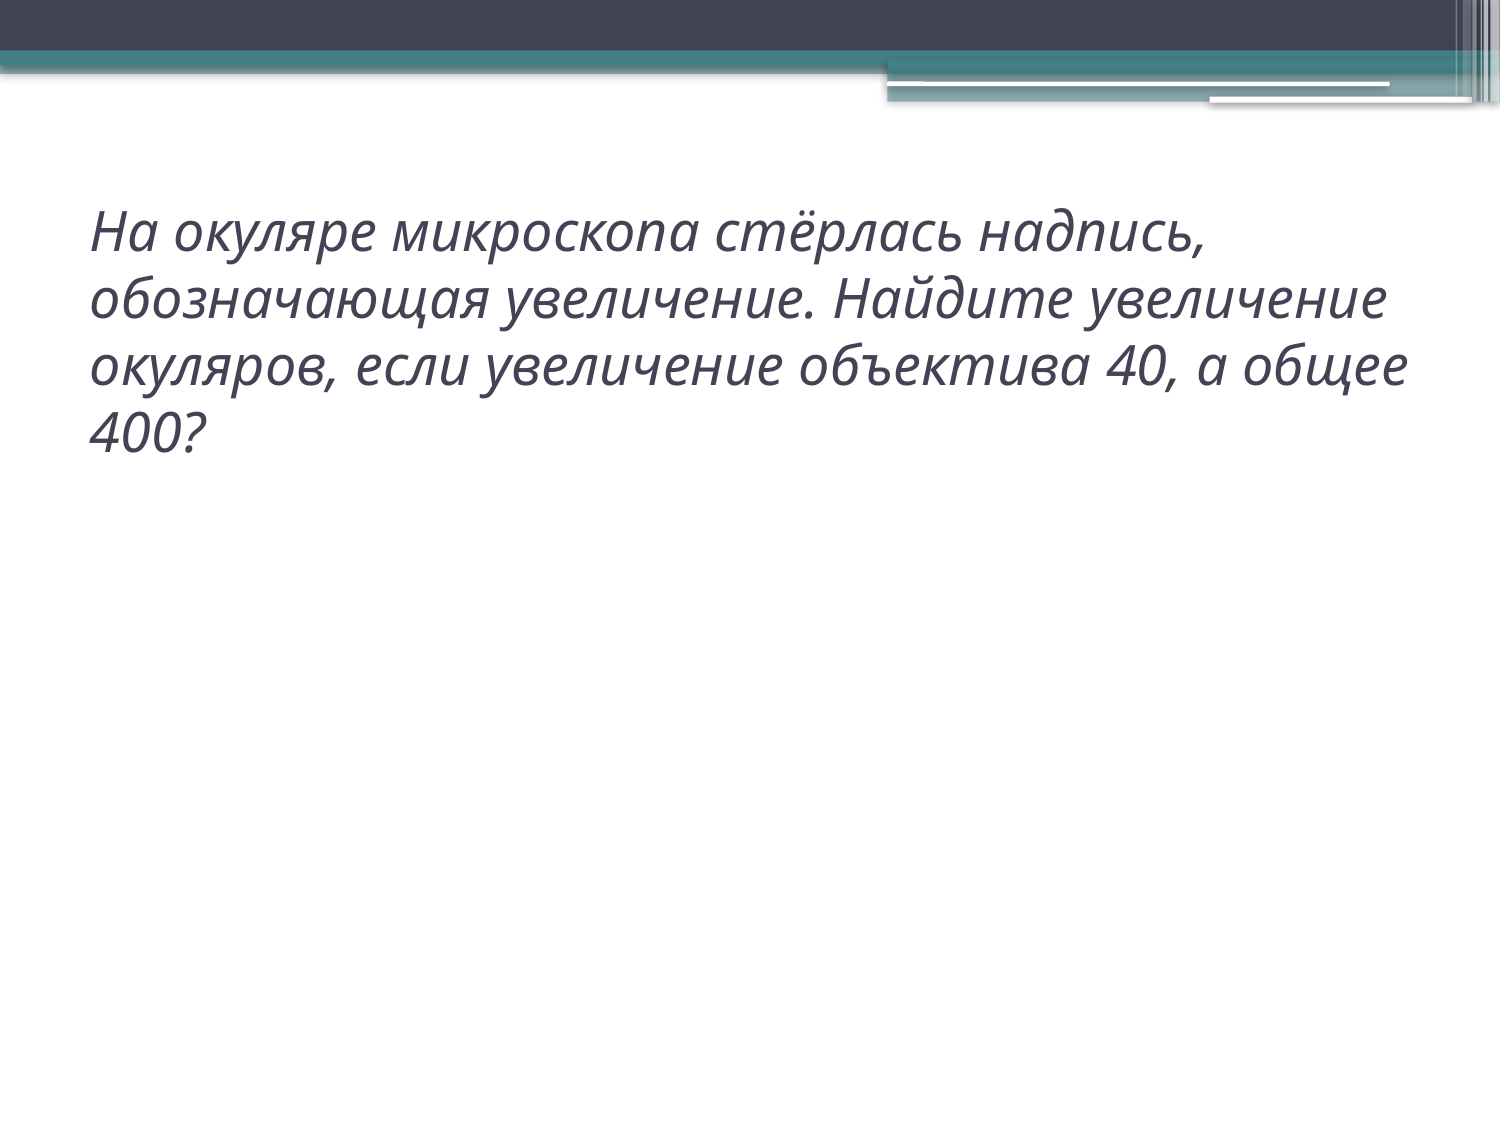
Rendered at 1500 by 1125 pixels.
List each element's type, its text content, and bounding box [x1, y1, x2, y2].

title На окуляре микроскопа стёрлась надпись, обозначающая увеличение. Найдите увеличение окуляров, если увеличение объектива 40, а общее 400? [75, 187, 1459, 539]
